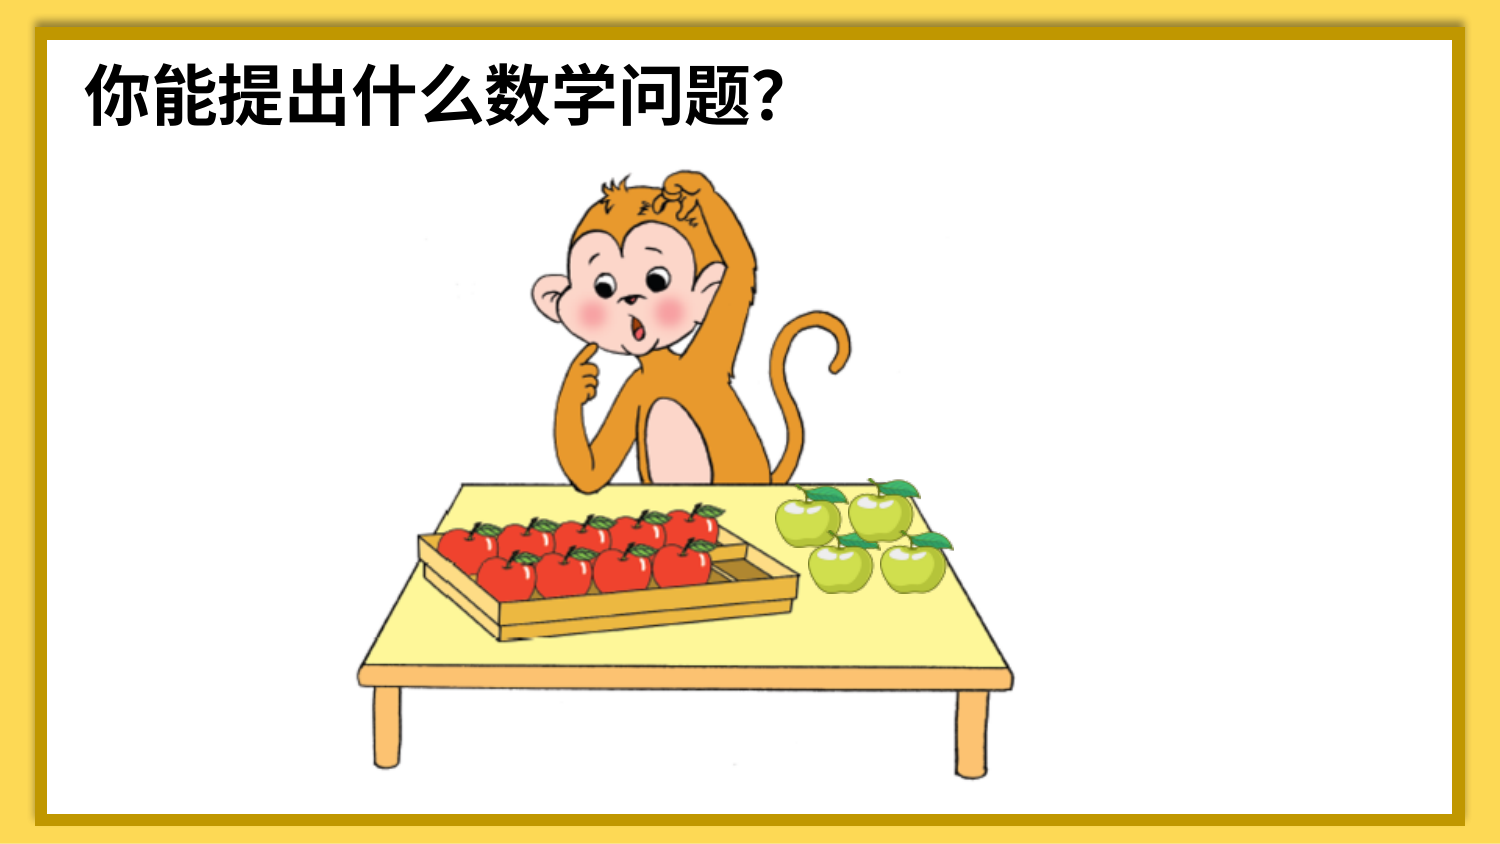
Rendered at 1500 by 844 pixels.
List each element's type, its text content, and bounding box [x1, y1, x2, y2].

text_box 你能提出什么数学问题？ [69, 46, 834, 142]
picture [346, 162, 1024, 783]
